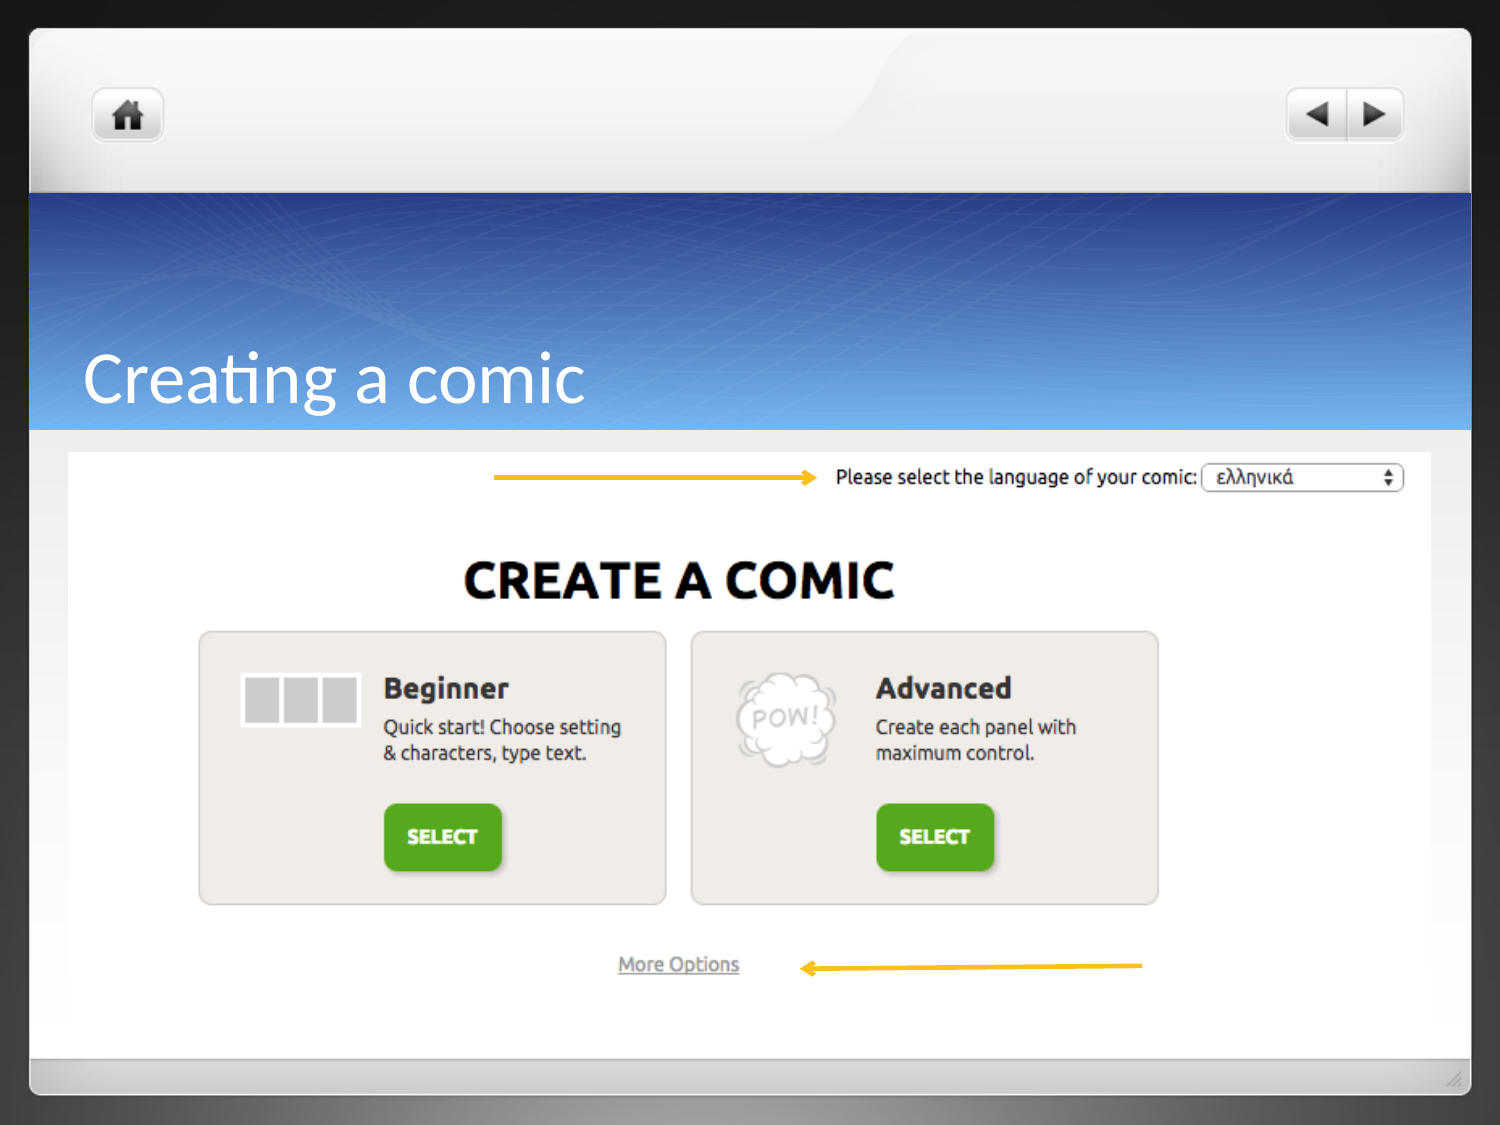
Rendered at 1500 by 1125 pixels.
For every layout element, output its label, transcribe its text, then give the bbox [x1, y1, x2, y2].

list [67, 451, 1432, 1026]
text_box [799, 965, 1143, 970]
picture [0, 0, 1500, 1125]
title Creating a comic [68, 238, 1432, 427]
